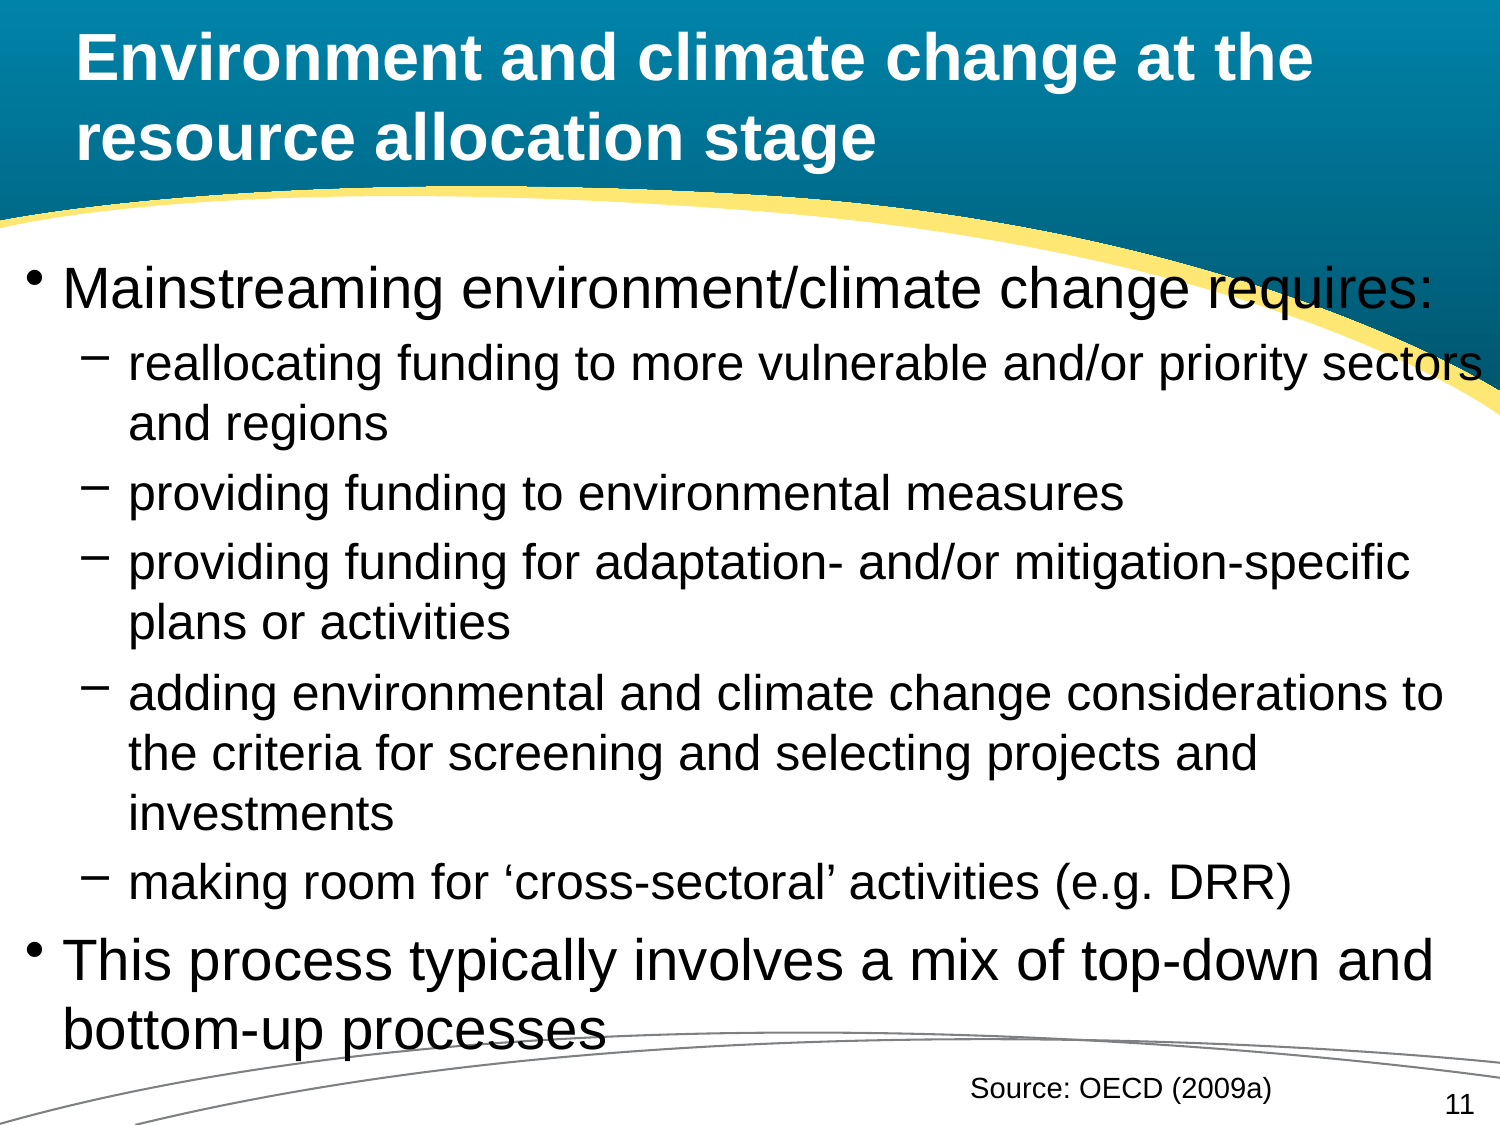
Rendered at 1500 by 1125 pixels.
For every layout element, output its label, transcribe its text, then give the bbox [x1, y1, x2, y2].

text_box Source: OECD (2009a) [737, 1062, 1288, 1113]
title Environment and climate change at the resource allocation stage [74, 0, 1476, 188]
slide_number 11 [1124, 1084, 1476, 1113]
list Mainstreaming environment/climate change requires: reallocating funding to more vulnerable and/or priority sectors and regions providing funding to environmental measures providing funding for adaptation- and/or mitigation-specific plans or activities adding environmental and climate change considerations to the criteria for screening and selecting projects and investments making room for ‘cross-sectoral’ activities (e.g. DRR) This process typically involves a mix of top-down and bottom-up processes [24, 249, 1488, 1038]
